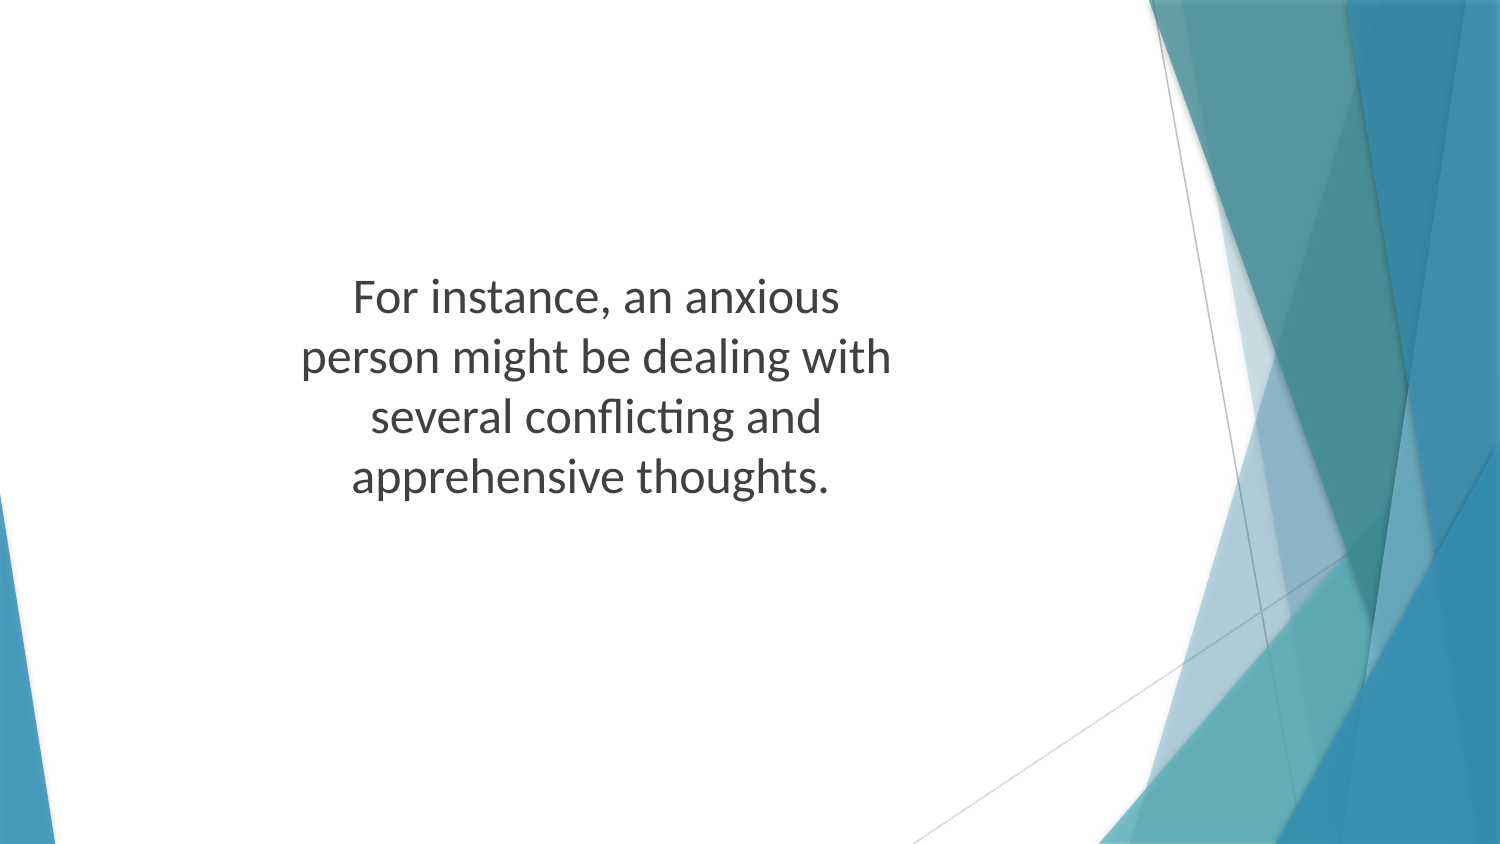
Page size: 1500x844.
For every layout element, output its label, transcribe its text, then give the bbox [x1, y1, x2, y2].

list For instance, an anxious person might be dealing with several conflicting and apprehensive thoughts. [265, 256, 928, 599]
